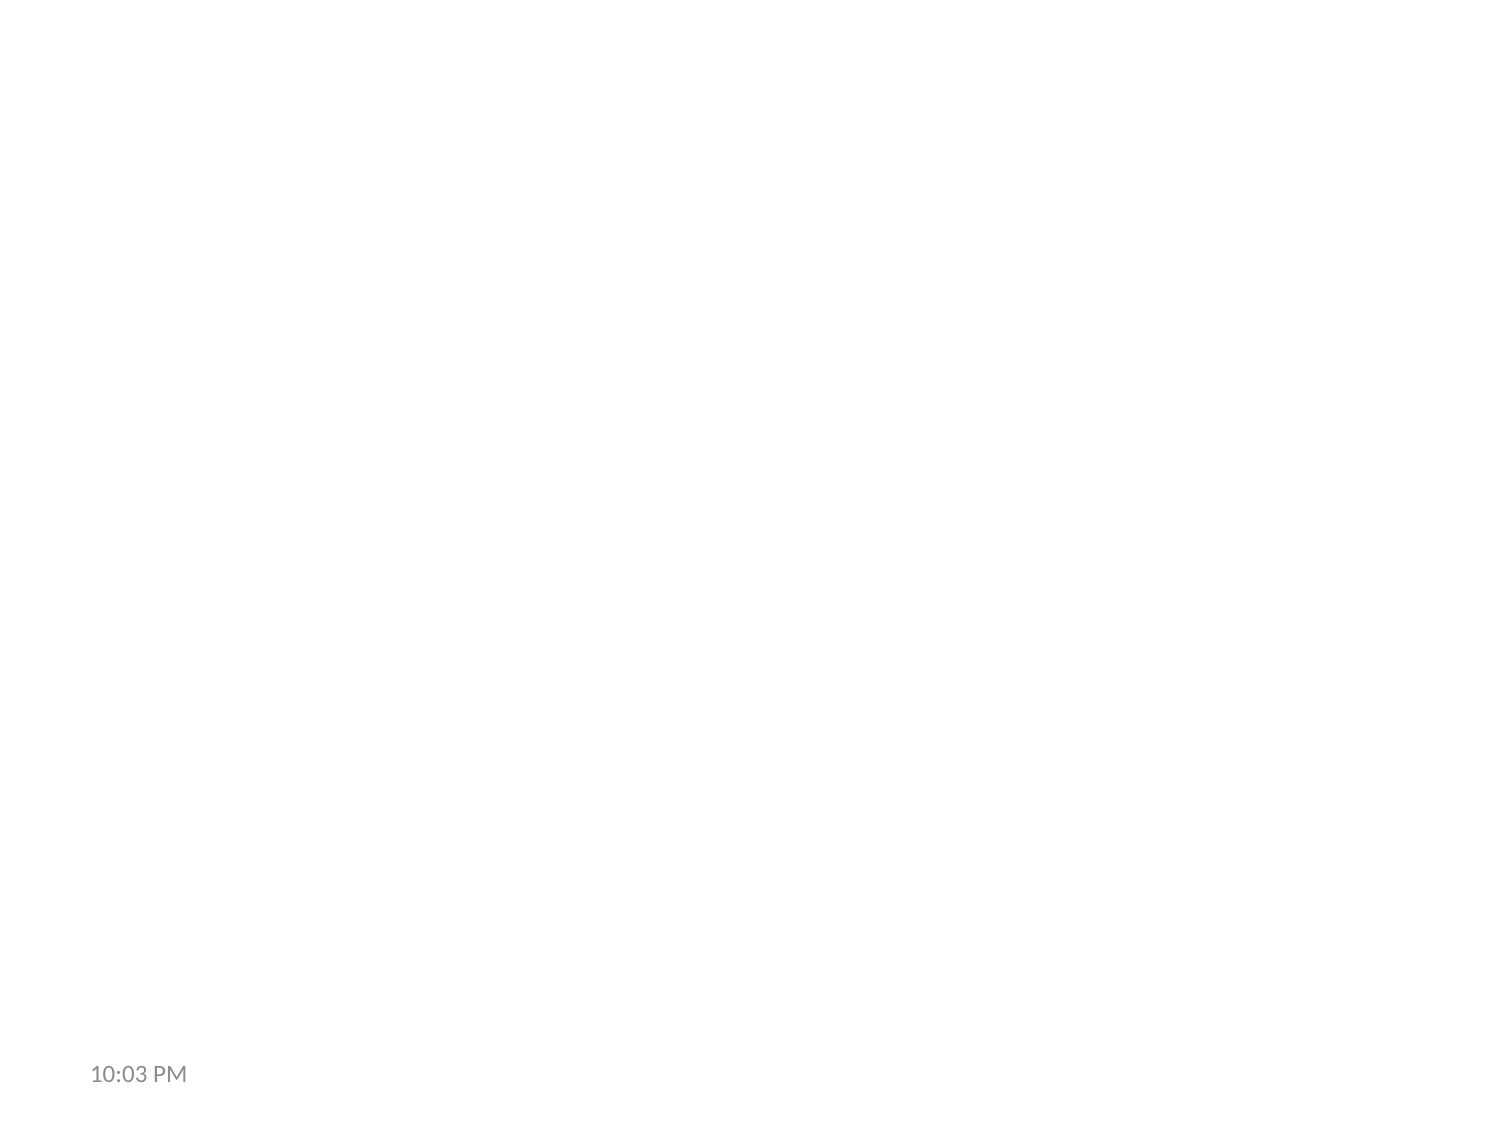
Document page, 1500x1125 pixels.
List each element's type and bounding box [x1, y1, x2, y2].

slide_number [75, 1042, 425, 1103]
